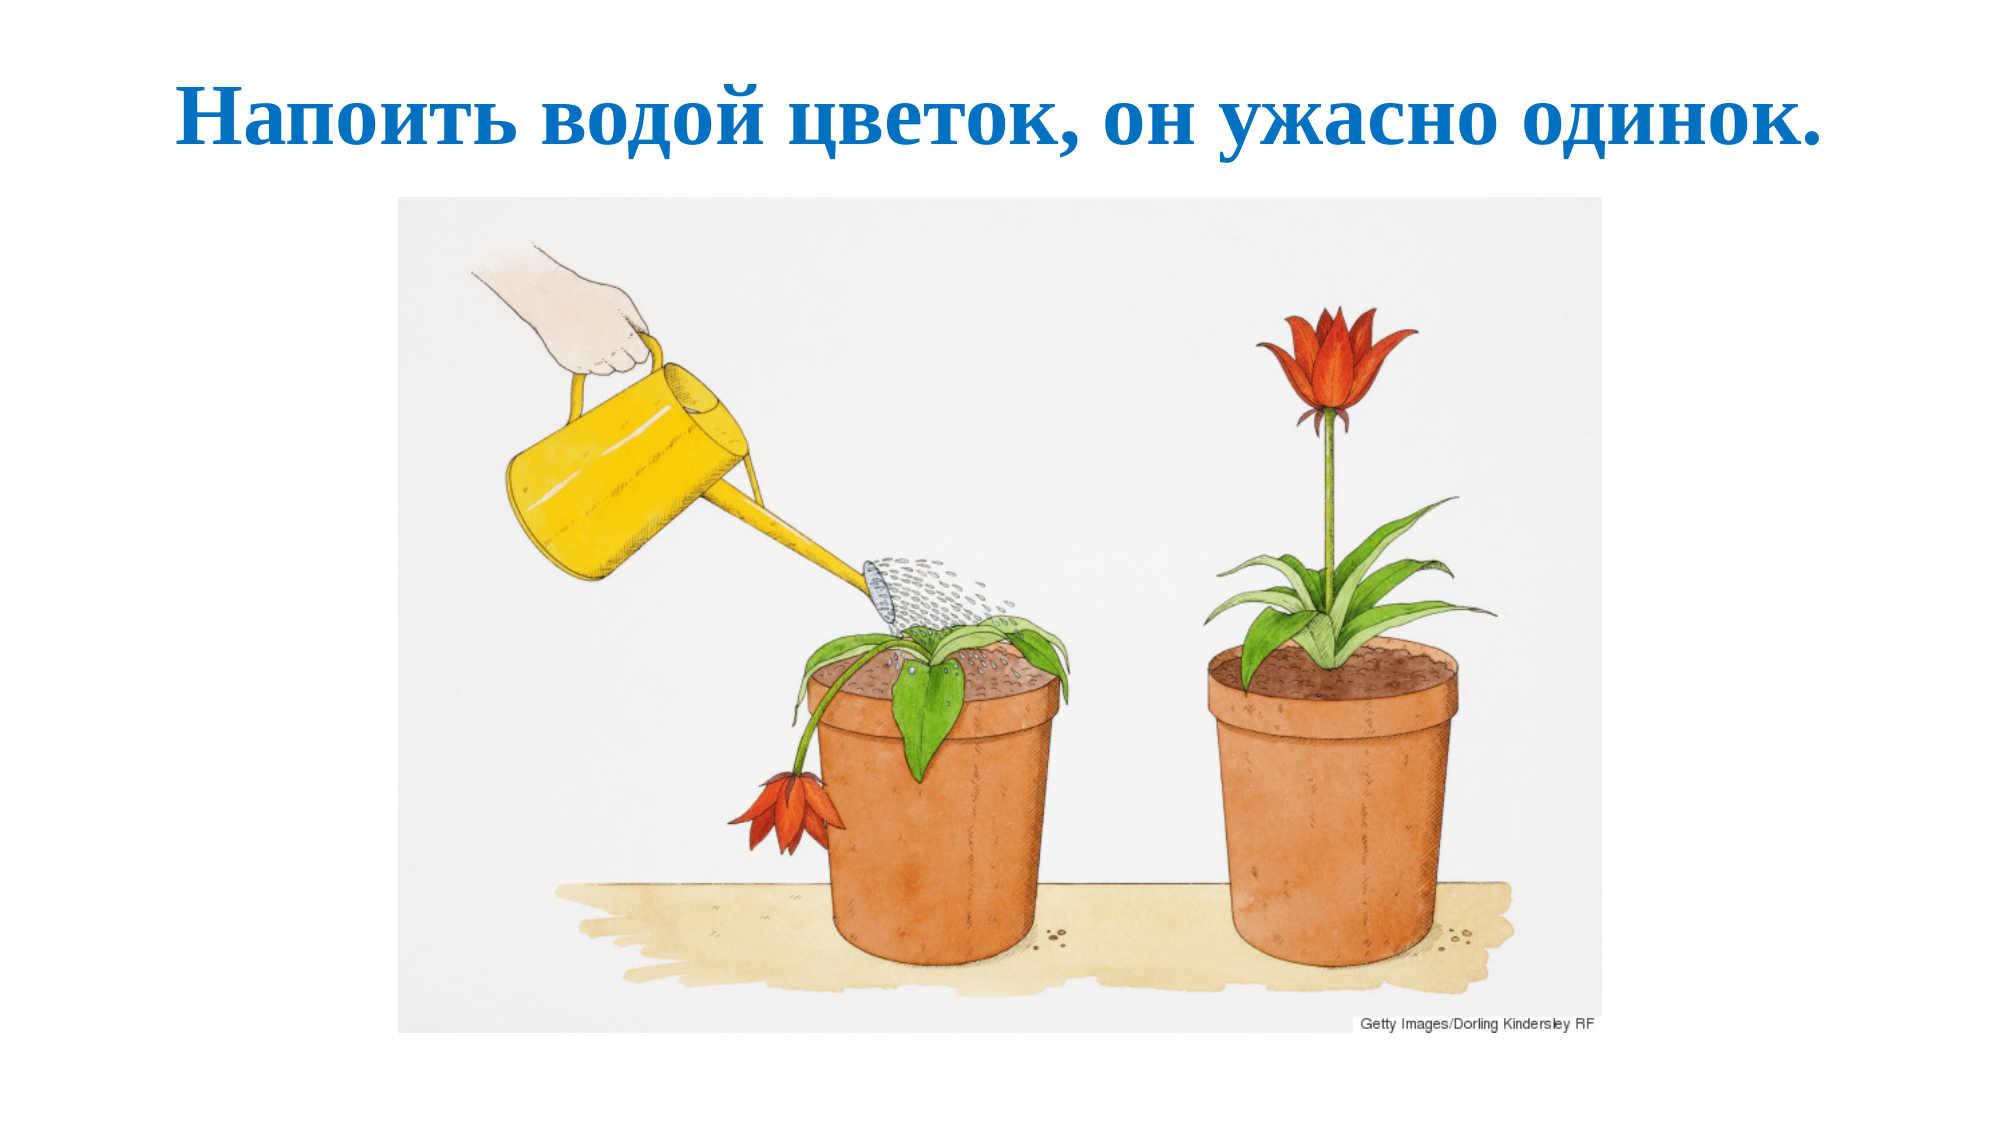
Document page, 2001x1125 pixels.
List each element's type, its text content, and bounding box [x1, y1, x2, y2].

picture [398, 197, 1602, 1033]
title Напоить водой цветок, он ужасно одинок. [137, 59, 1863, 278]
